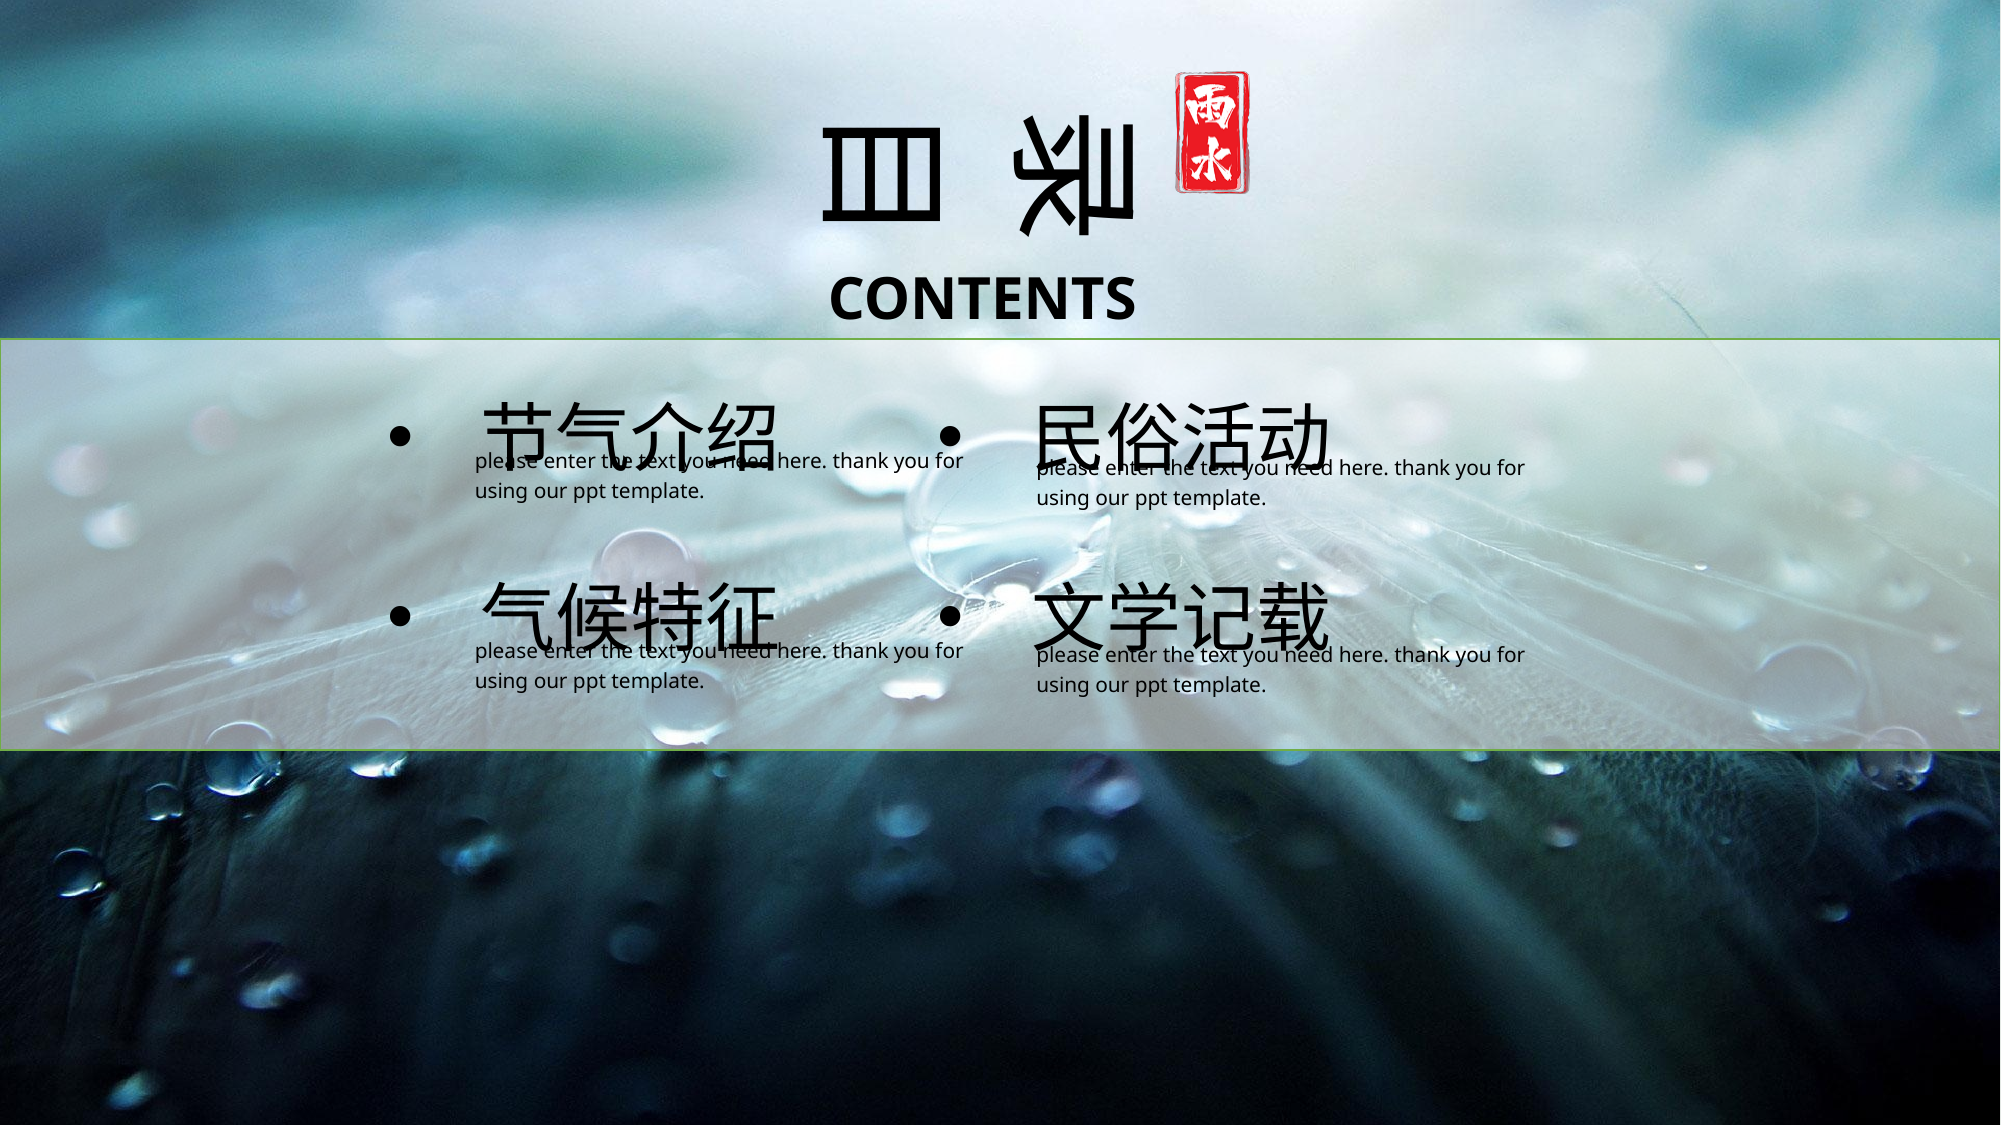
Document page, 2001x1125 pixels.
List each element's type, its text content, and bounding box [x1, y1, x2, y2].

text_box 节气介绍 气候特征 [372, 293, 796, 669]
picture [0, 0, 2001, 1125]
text_box please enter the text you need here. thank you for using our ppt template. [1021, 442, 1546, 517]
text_box please enter the text you need here. thank you for using our ppt template. [460, 625, 984, 700]
text_box CONTENTS [789, 253, 1175, 339]
text_box [0, 338, 2000, 751]
text_box please enter the text you need here. thank you for using our ppt template. [1021, 629, 1546, 704]
text_box please enter the text you need here. thank you for using our ppt template. [460, 435, 984, 511]
text_box 目 [781, 91, 973, 246]
text_box 录 [973, 91, 1171, 246]
text_box 民俗活动 文学记载 [922, 293, 1347, 669]
